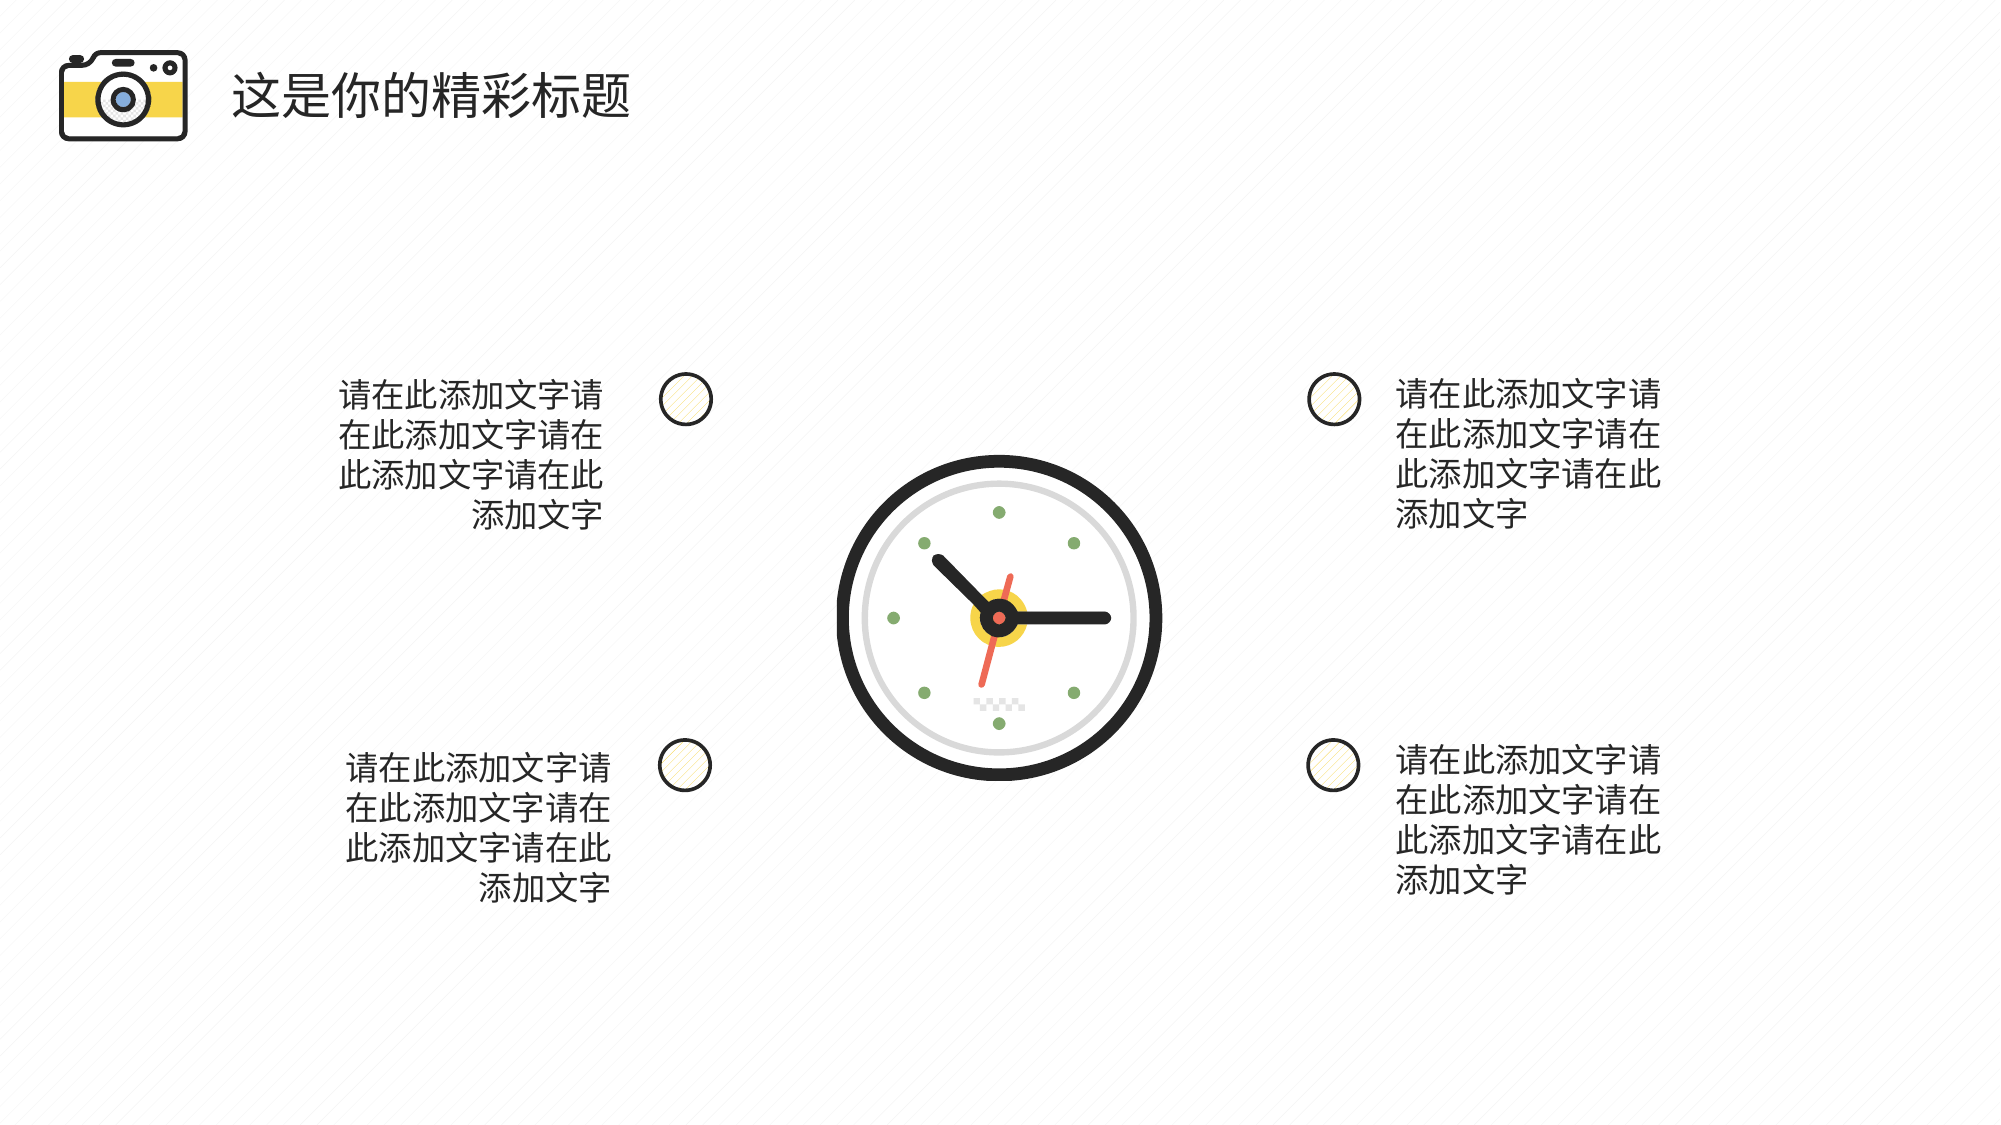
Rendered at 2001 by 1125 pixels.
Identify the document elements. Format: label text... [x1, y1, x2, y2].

text_box 请在此添加文字请在此添加文字请在此添加文字请在此添加文字 [1380, 731, 1709, 907]
text_box 请在此添加文字请在此添加文字请在此添加文字请在此添加文字 [291, 366, 619, 542]
text_box [658, 738, 712, 792]
text_box [659, 372, 713, 426]
picture [836, 454, 1164, 781]
picture [59, 49, 189, 141]
text_box [1308, 372, 1361, 426]
text_box 这是你的精彩标题 [217, 57, 689, 133]
text_box 请在此添加文字请在此添加文字请在此添加文字请在此添加文字 [299, 739, 627, 915]
text_box 请在此添加文字请在此添加文字请在此添加文字请在此添加文字 [1380, 365, 1709, 541]
text_box [1307, 738, 1360, 792]
